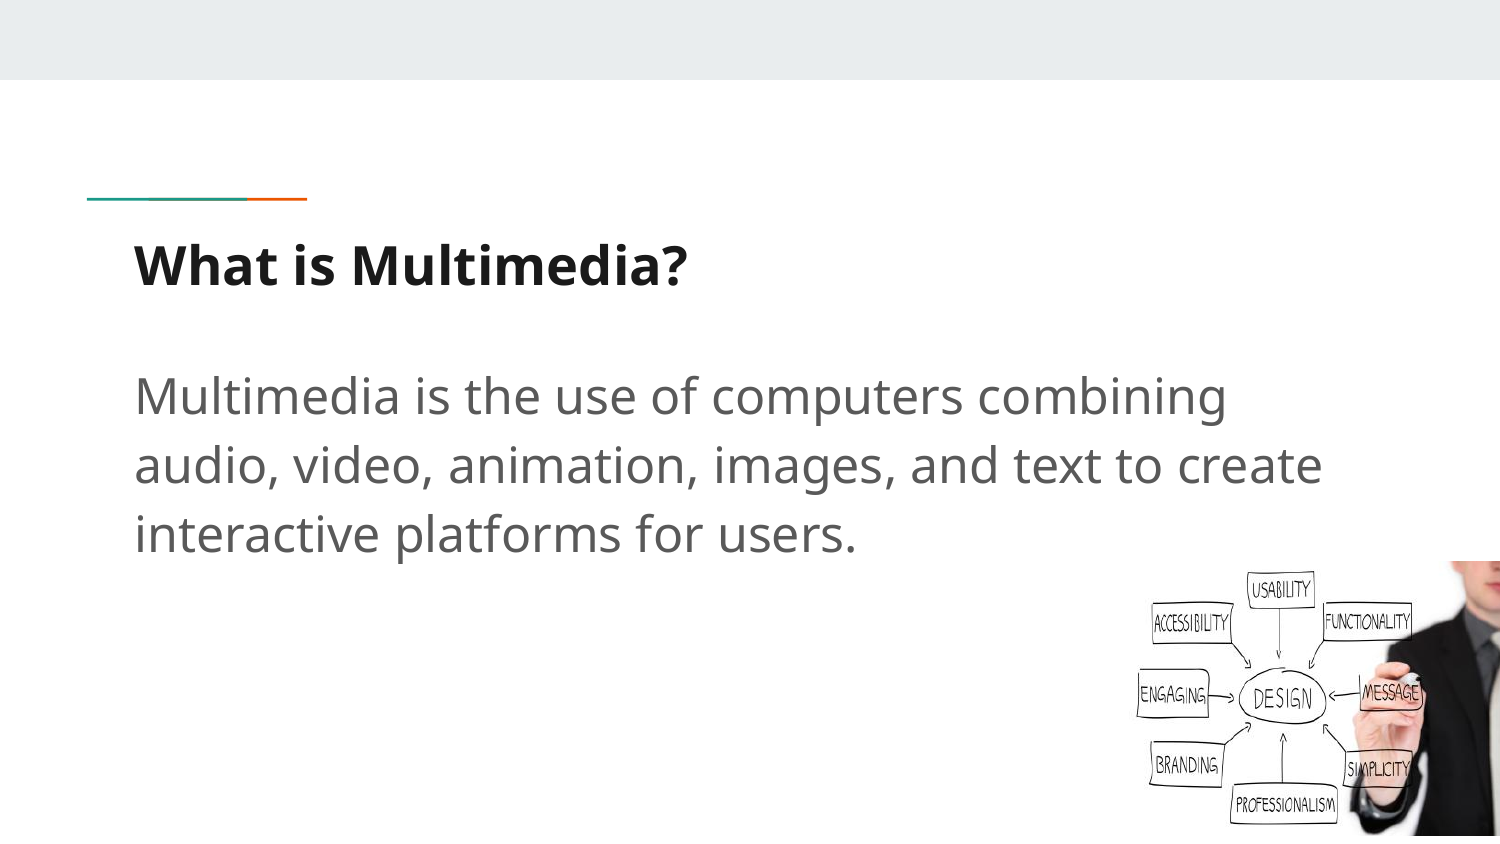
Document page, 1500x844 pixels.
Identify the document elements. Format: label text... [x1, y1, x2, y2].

list Multimedia is the use of computers combining audio, video, animation, images, and text to create interactive platforms for users. [119, 341, 1381, 712]
title What is Multimedia? [119, 216, 1381, 305]
picture [1129, 561, 1500, 836]
